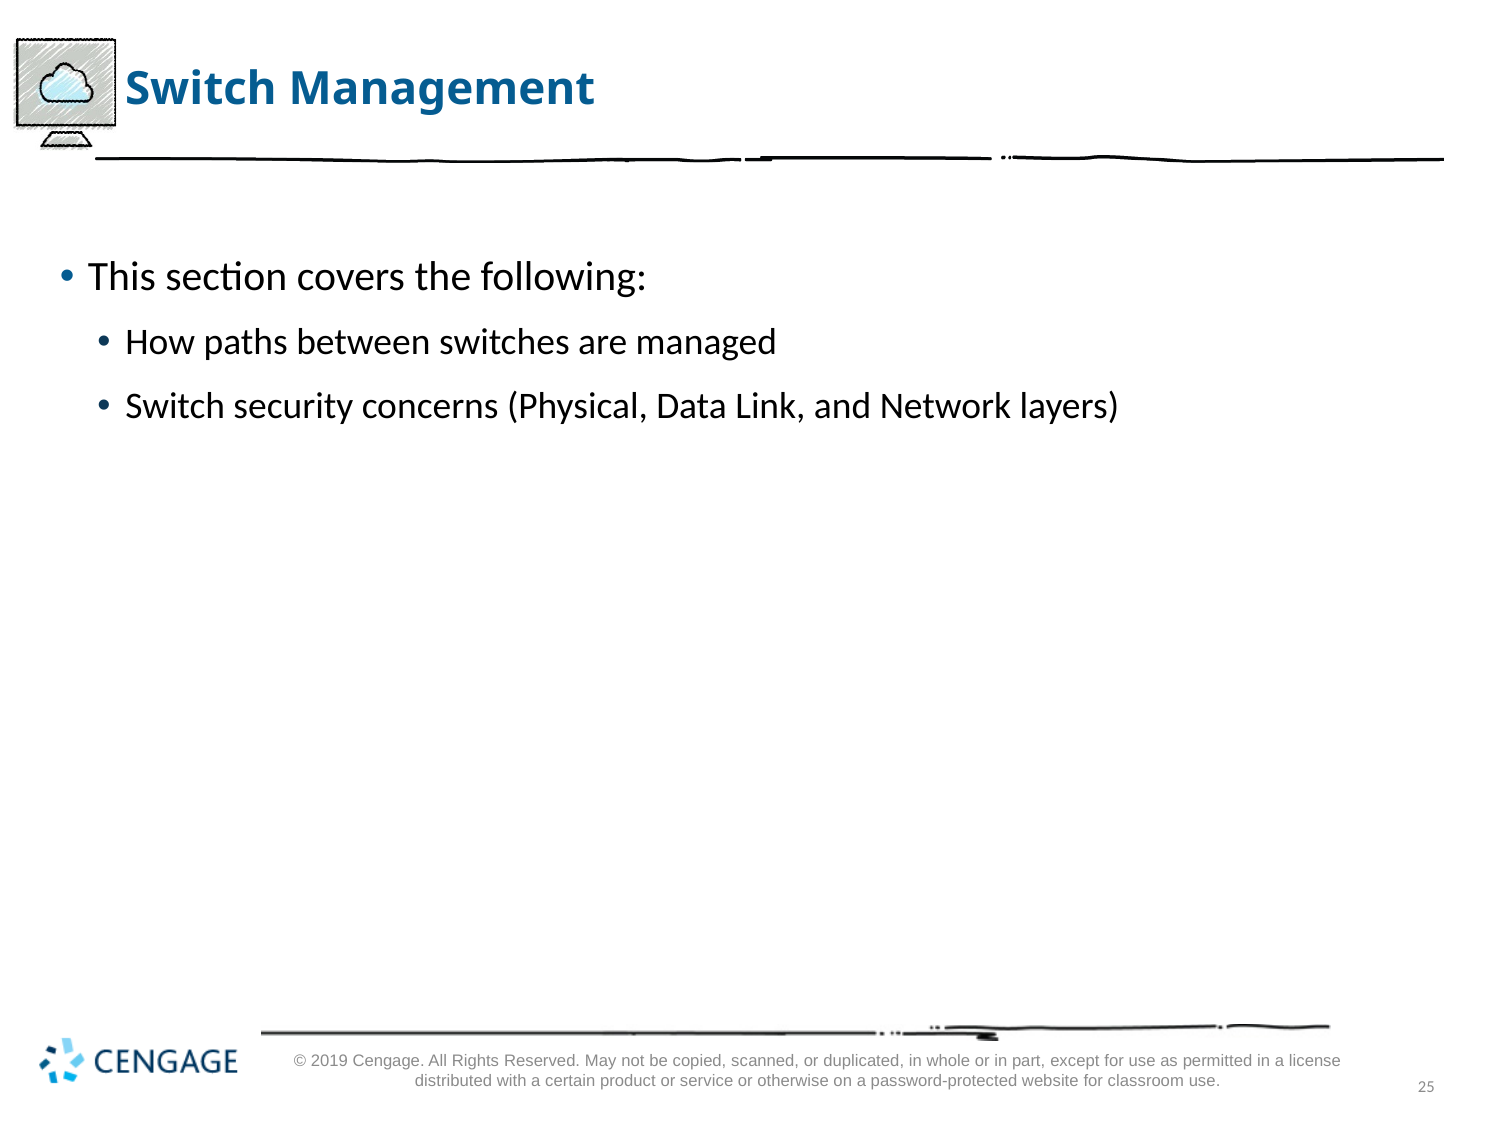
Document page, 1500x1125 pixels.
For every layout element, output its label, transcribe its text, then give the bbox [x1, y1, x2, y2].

footer © 2019 Cengage. All Rights Reserved. May not be copied, scanned, or duplicated, in whole or in part, except for use as permitted in a license distributed with a certain product or service or otherwise on a password-protected website for classroom use. [262, 1050, 1375, 1091]
picture [261, 1024, 1331, 1041]
picture [13, 36, 117, 151]
list This section covers the following: How paths between switches are managed Switch security concerns (Physical, Data Link, and Network layers) [59, 252, 1441, 429]
picture [95, 155, 1444, 163]
title Switch Management [125, 66, 1442, 116]
picture [19, 1024, 250, 1096]
